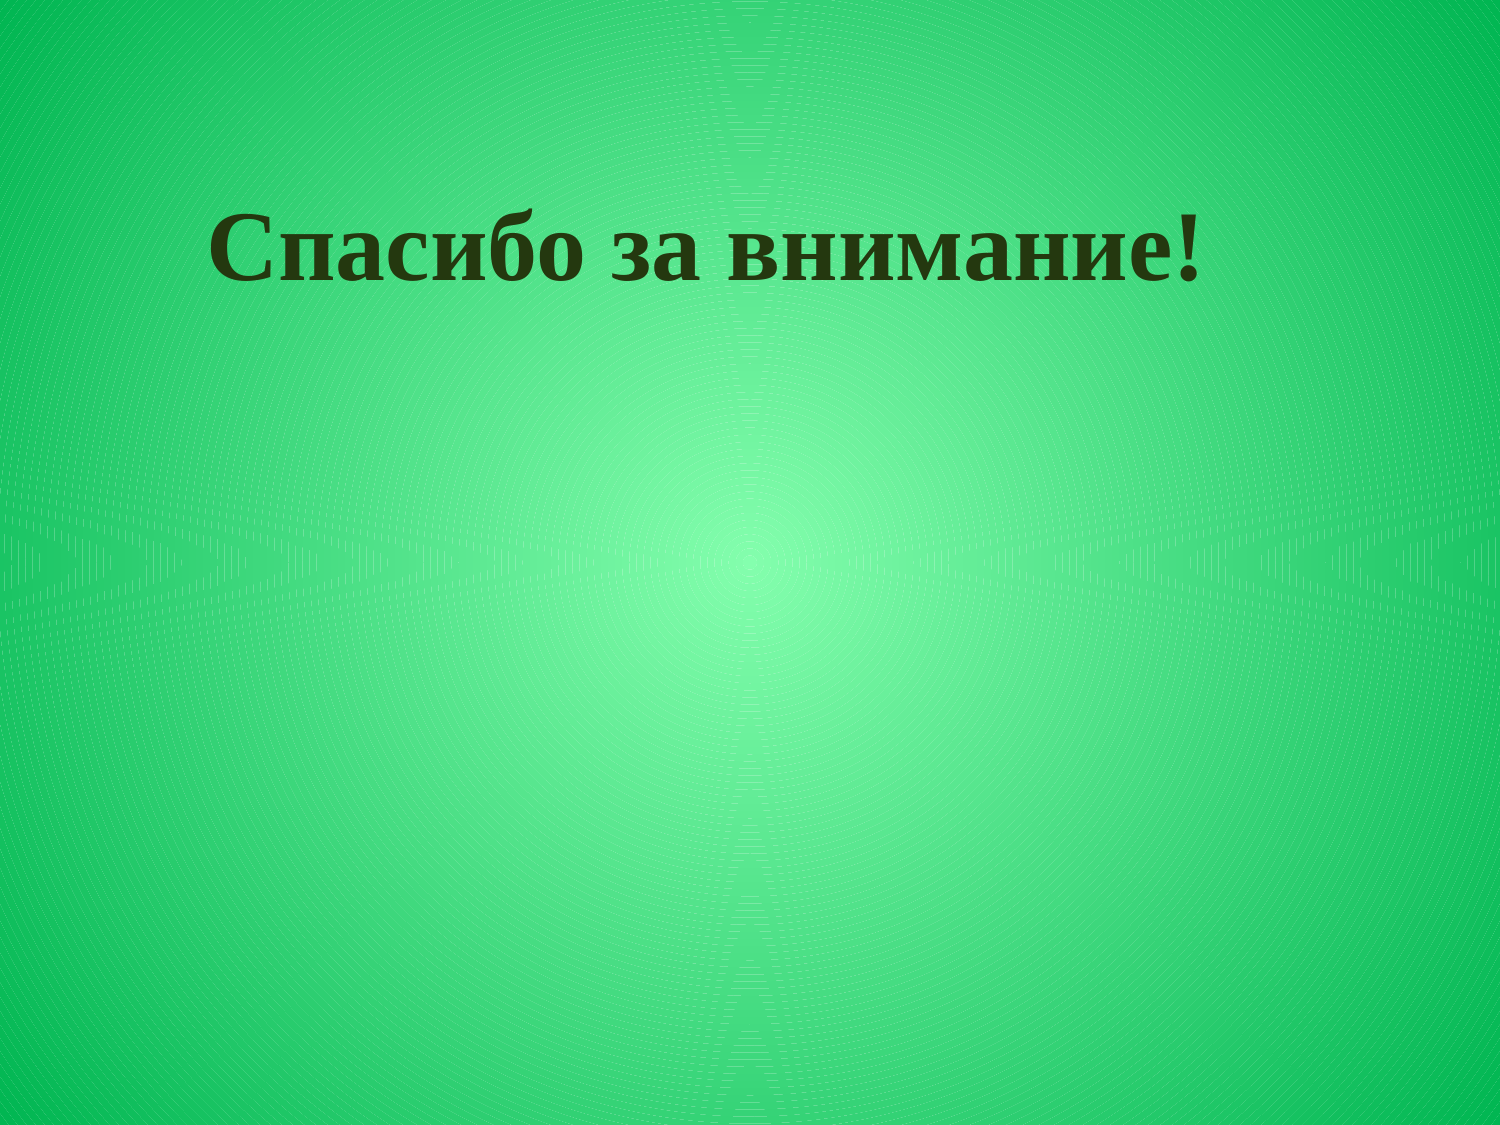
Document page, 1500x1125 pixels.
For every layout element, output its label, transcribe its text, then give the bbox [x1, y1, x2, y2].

list Спасибо за внимание! [41, 172, 1392, 916]
